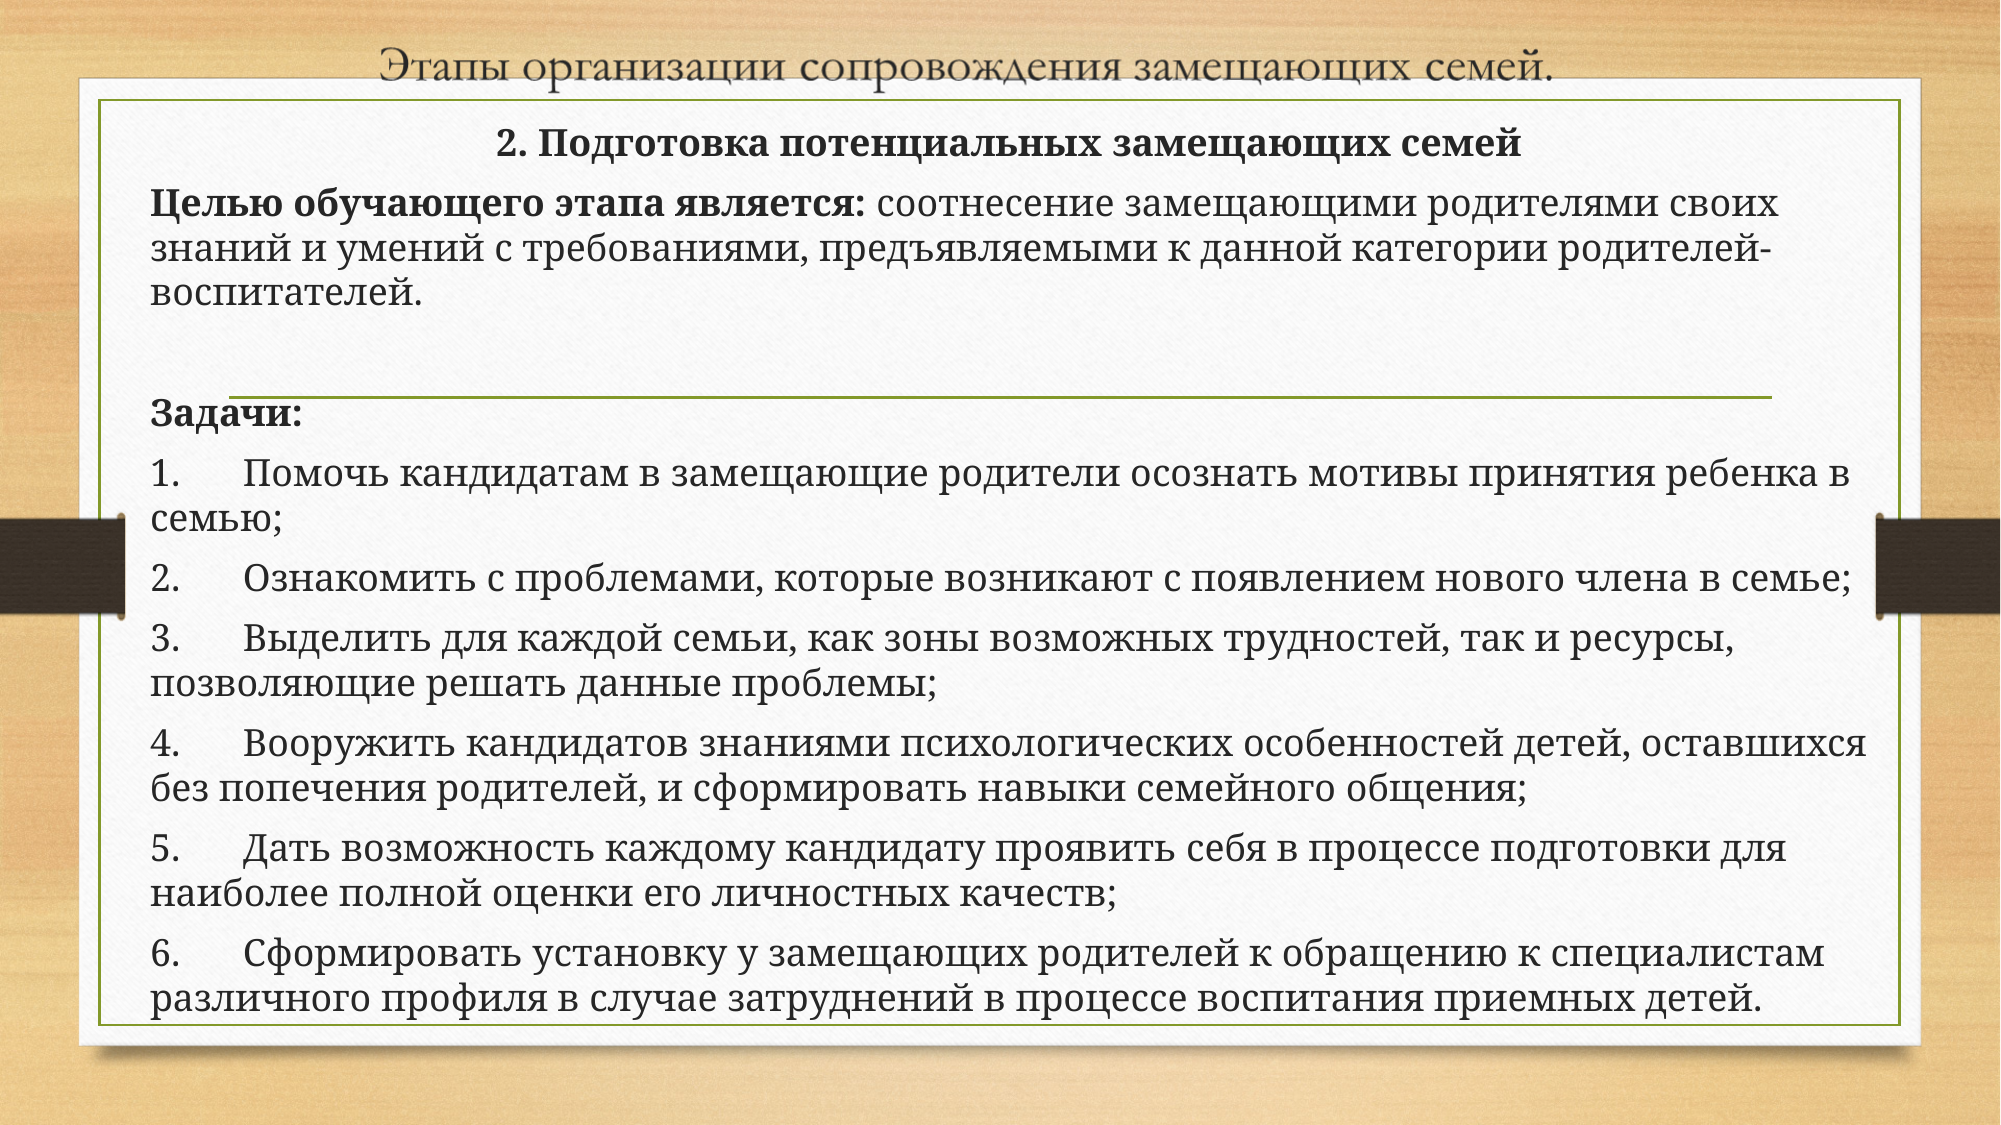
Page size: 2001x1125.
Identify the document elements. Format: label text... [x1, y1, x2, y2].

list 2. Подготовка потенциальных замещающих семей Целью обучающего этапа является: соотнесение замещающими родителями своих знаний и умений с требованиями, предъявляемыми к данной категории родителей-воспитателей. Задачи: 1. Помочь кандидатам в замещающие родители осознать мотивы принятия ребенка в семью; 2. Ознакомить с проблемами, которые возникают с появлением нового члена в семье; 3. Выделить для каждой семьи, как зоны возможных трудностей, так и ресурсы, позволяющие решать данные проблемы; 4. Вооружить кандидатов знаниями психологических особенностей детей, оставшихся без попечения родителей, и сформировать навыки семейного общения; 5. Дать возможность каждому кандидату проявить себя в процессе подготовки для наиболее полной оценки его личностных качеств; 6. Сформировать установку у замещающих родителей к обращению к специалистам различного профиля в случае затруднений в процессе воспитания приемных детей. [135, 111, 1884, 1077]
picture [0, 0, 2001, 1125]
